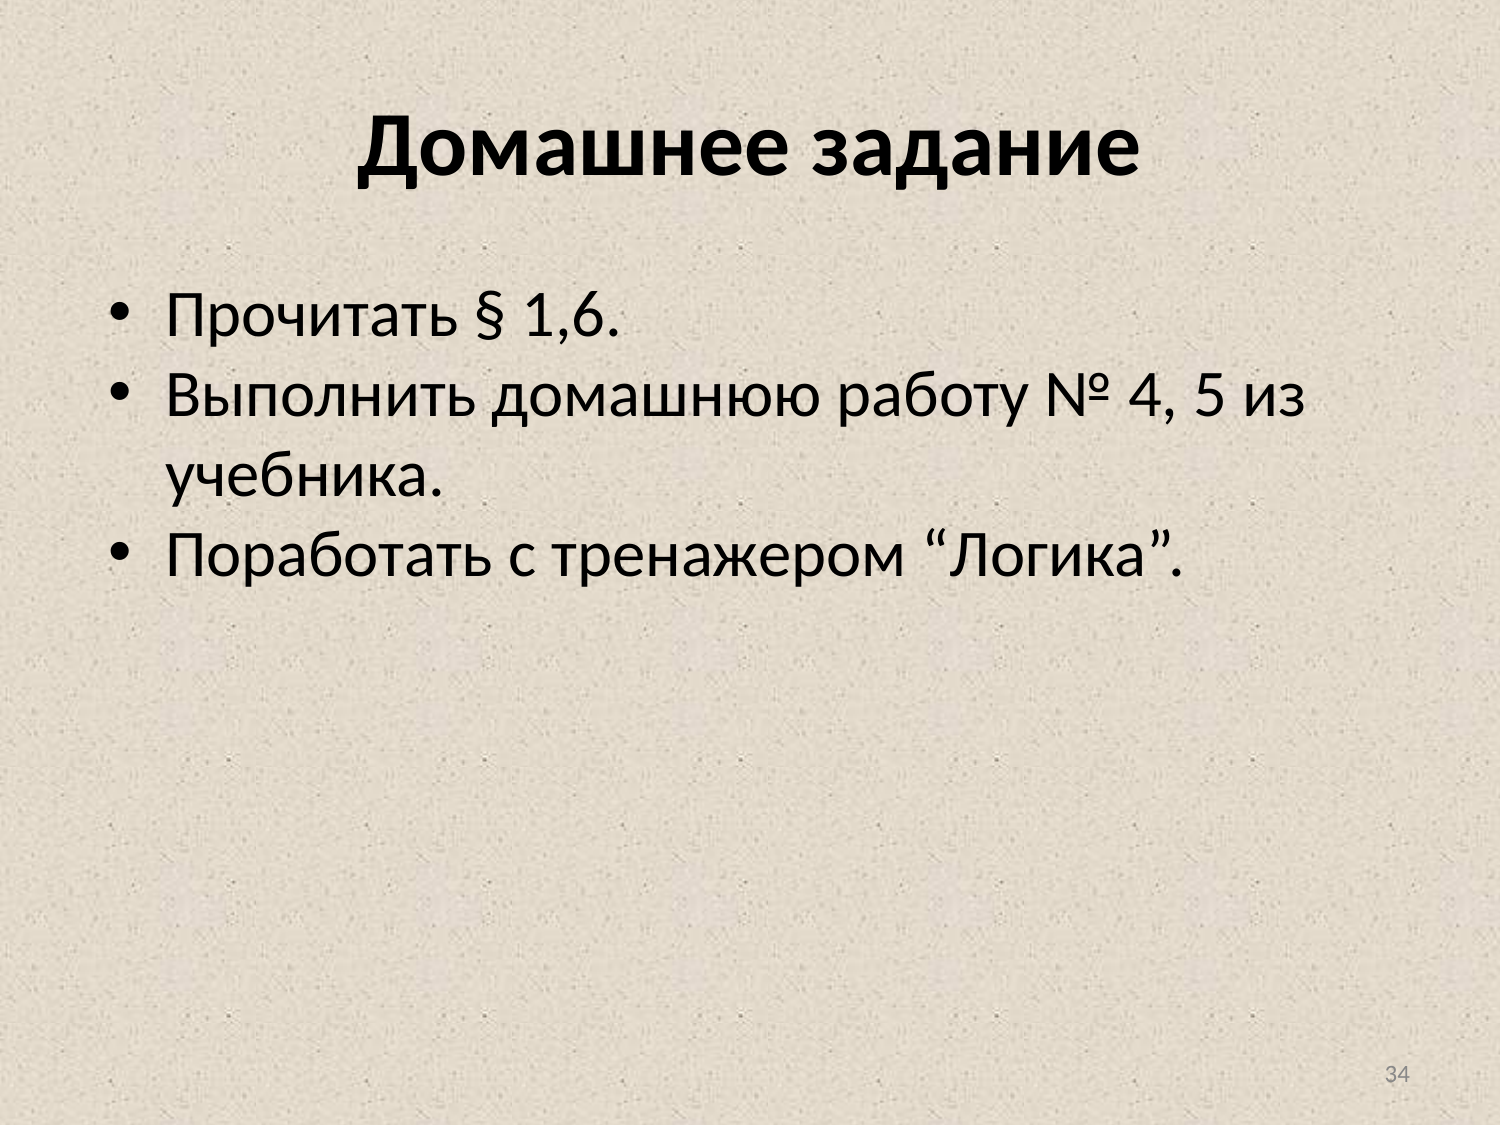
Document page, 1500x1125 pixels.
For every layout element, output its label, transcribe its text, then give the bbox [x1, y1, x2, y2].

picture [0, 0, 1500, 1125]
slide_number ‹#› [1074, 1042, 1425, 1103]
title Домашнее задание [75, 45, 1425, 233]
list Прочитать § 1,6. Выполнить домашнюю работу № 4, 5 из учебника. Поработать с тренажером “Логика”. [75, 262, 1425, 1005]
